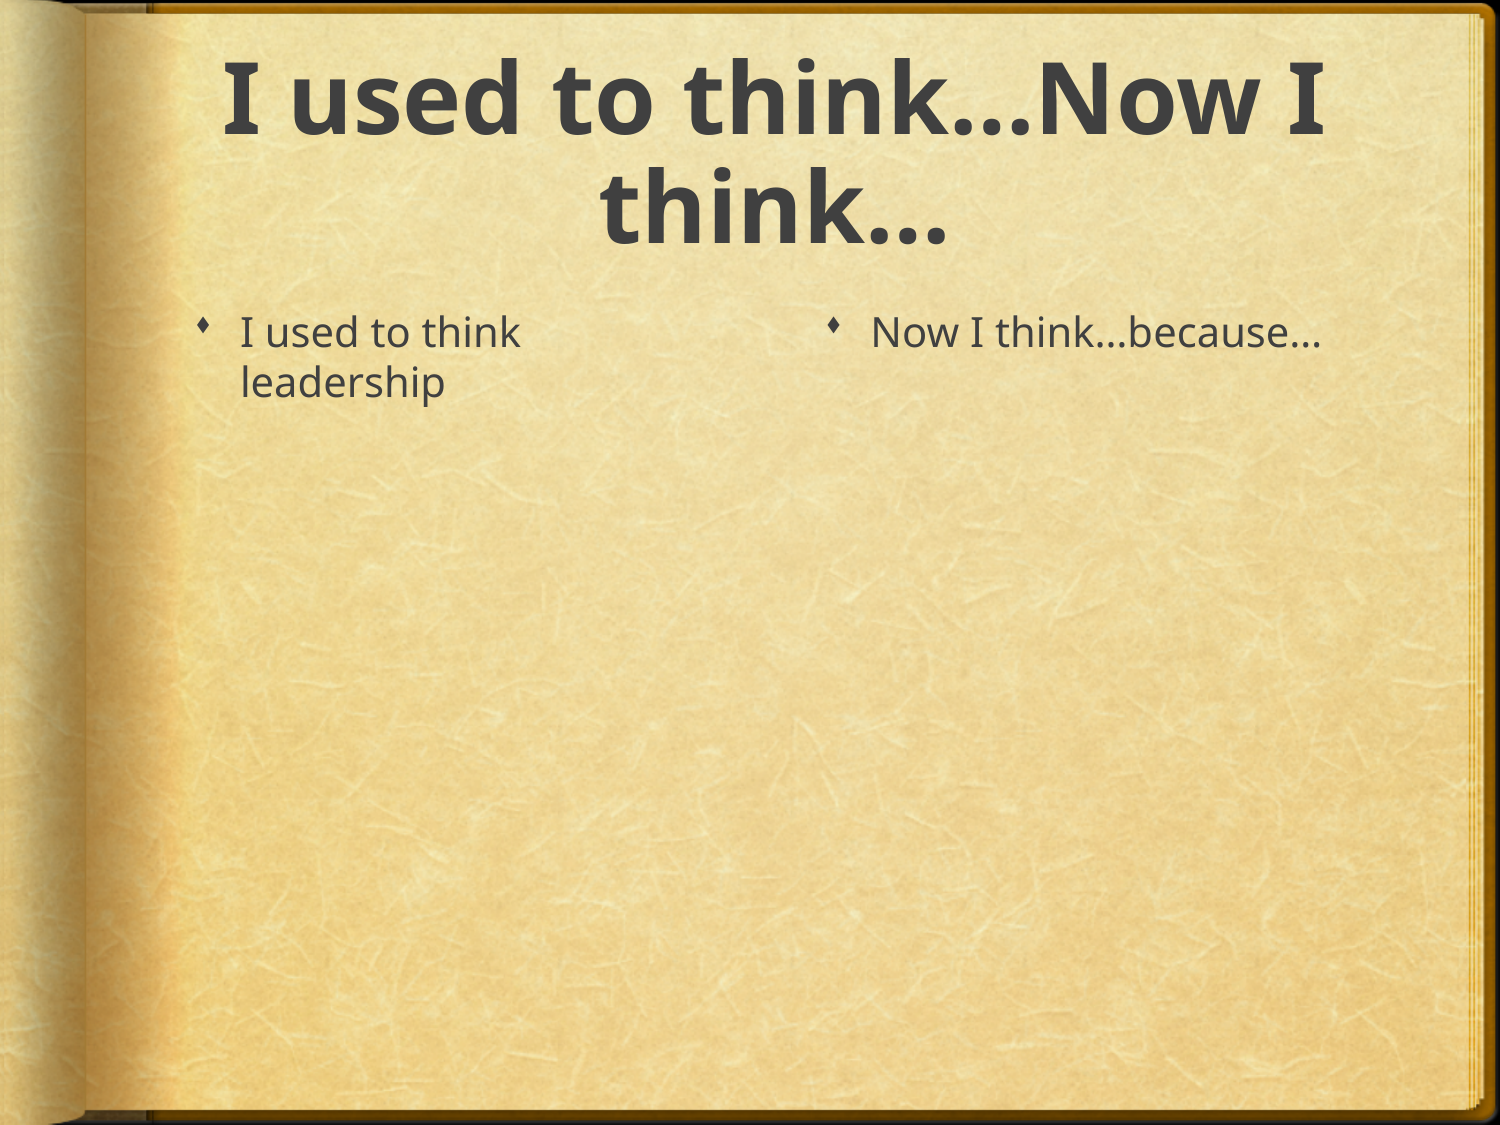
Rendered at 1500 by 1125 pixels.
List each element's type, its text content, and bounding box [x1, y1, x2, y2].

title I used to think…Now I think… [178, 45, 1372, 265]
list Now I think…because… [809, 297, 1372, 1005]
picture [0, 0, 1500, 1125]
list I used to think leadership [178, 297, 742, 1005]
